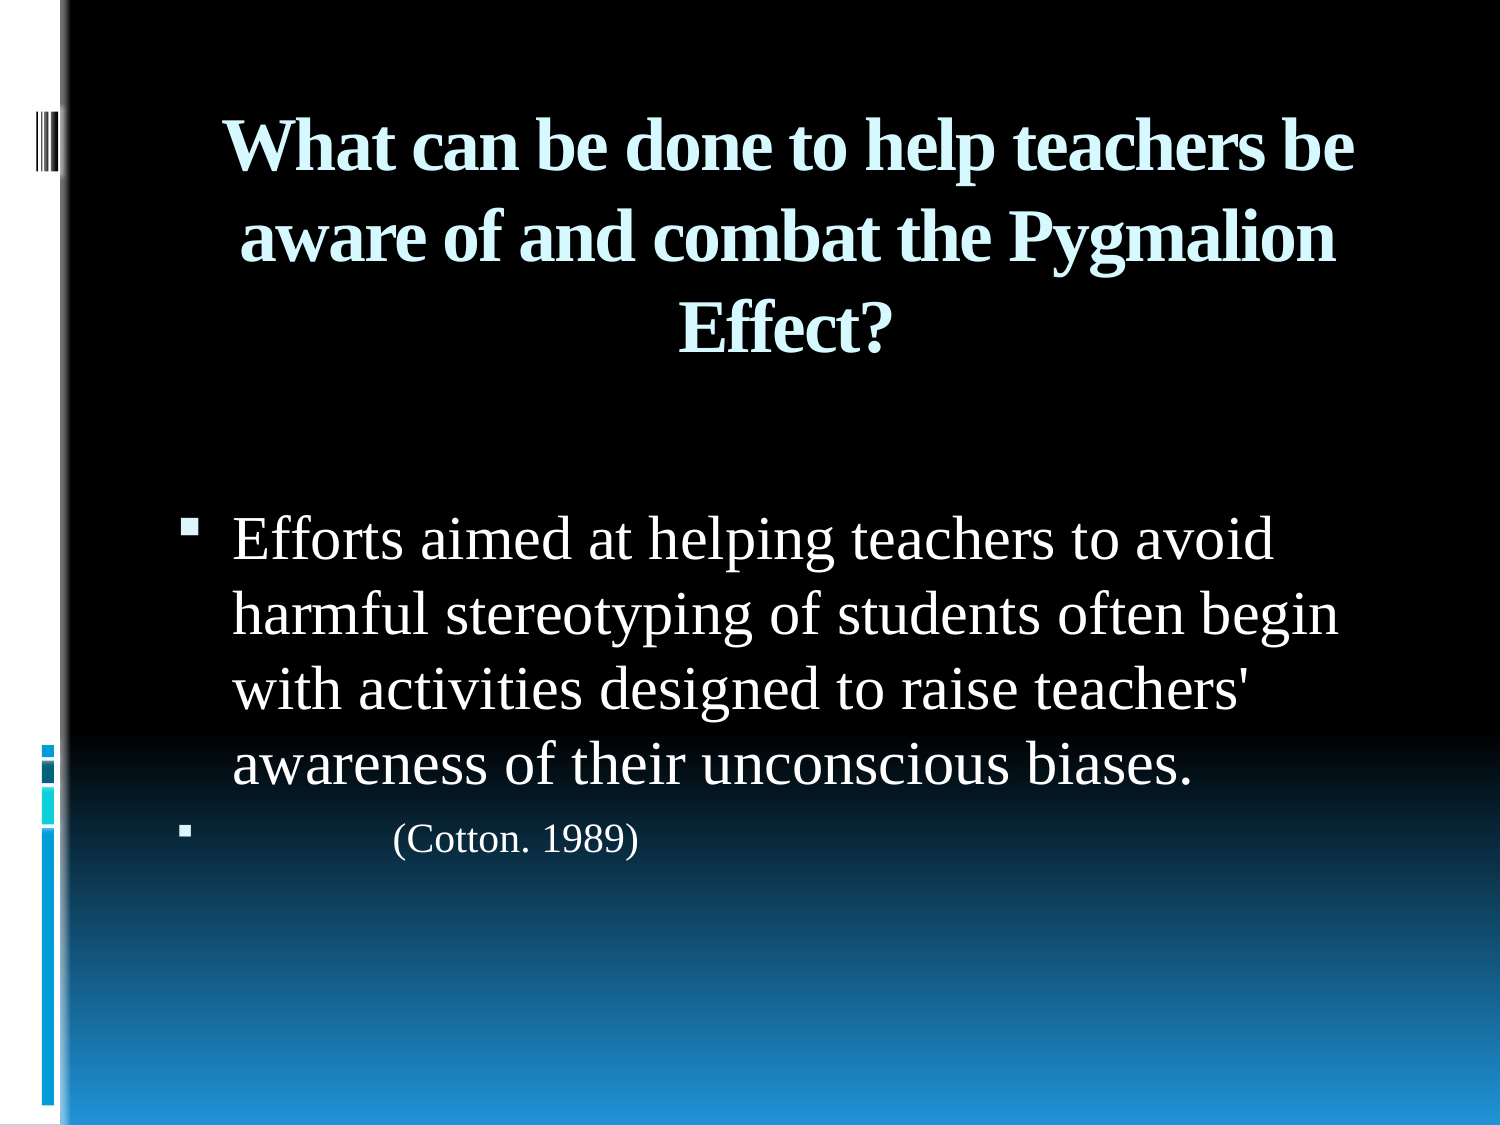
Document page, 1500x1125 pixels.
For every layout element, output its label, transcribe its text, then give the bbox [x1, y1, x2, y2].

list Efforts aimed at helping teachers to avoid harmful stereotyping of students often begin with activities designed to raise teachers' awareness of their unconscious biases. (Cotton. 1989) [150, 399, 1425, 1043]
title What can be done to help teachers be aware of and combat the Pygmalion Effect? [150, 87, 1425, 375]
